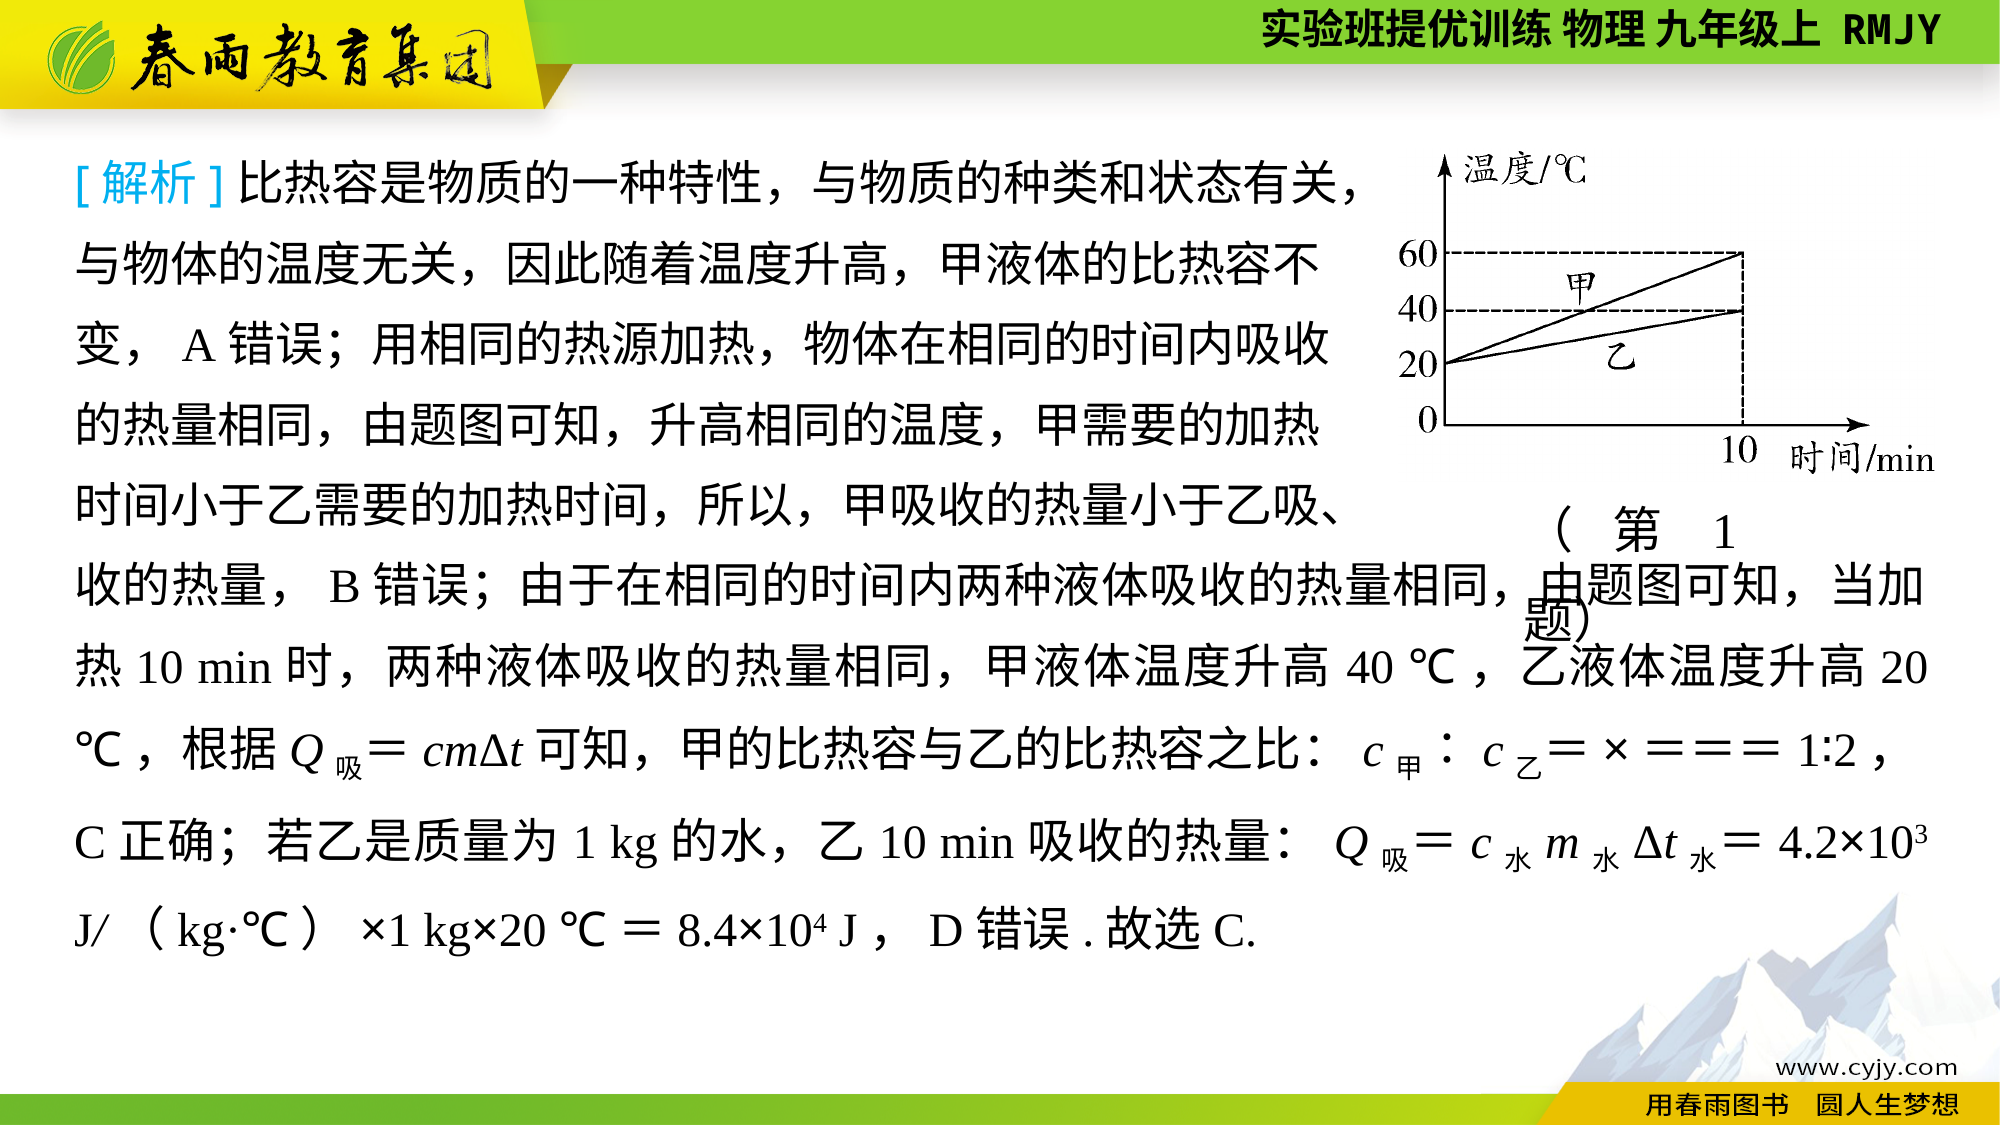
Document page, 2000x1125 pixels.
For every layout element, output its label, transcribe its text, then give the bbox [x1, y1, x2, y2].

picture [0, 0, 2000, 1125]
text_box （第1题） [1509, 490, 1764, 566]
